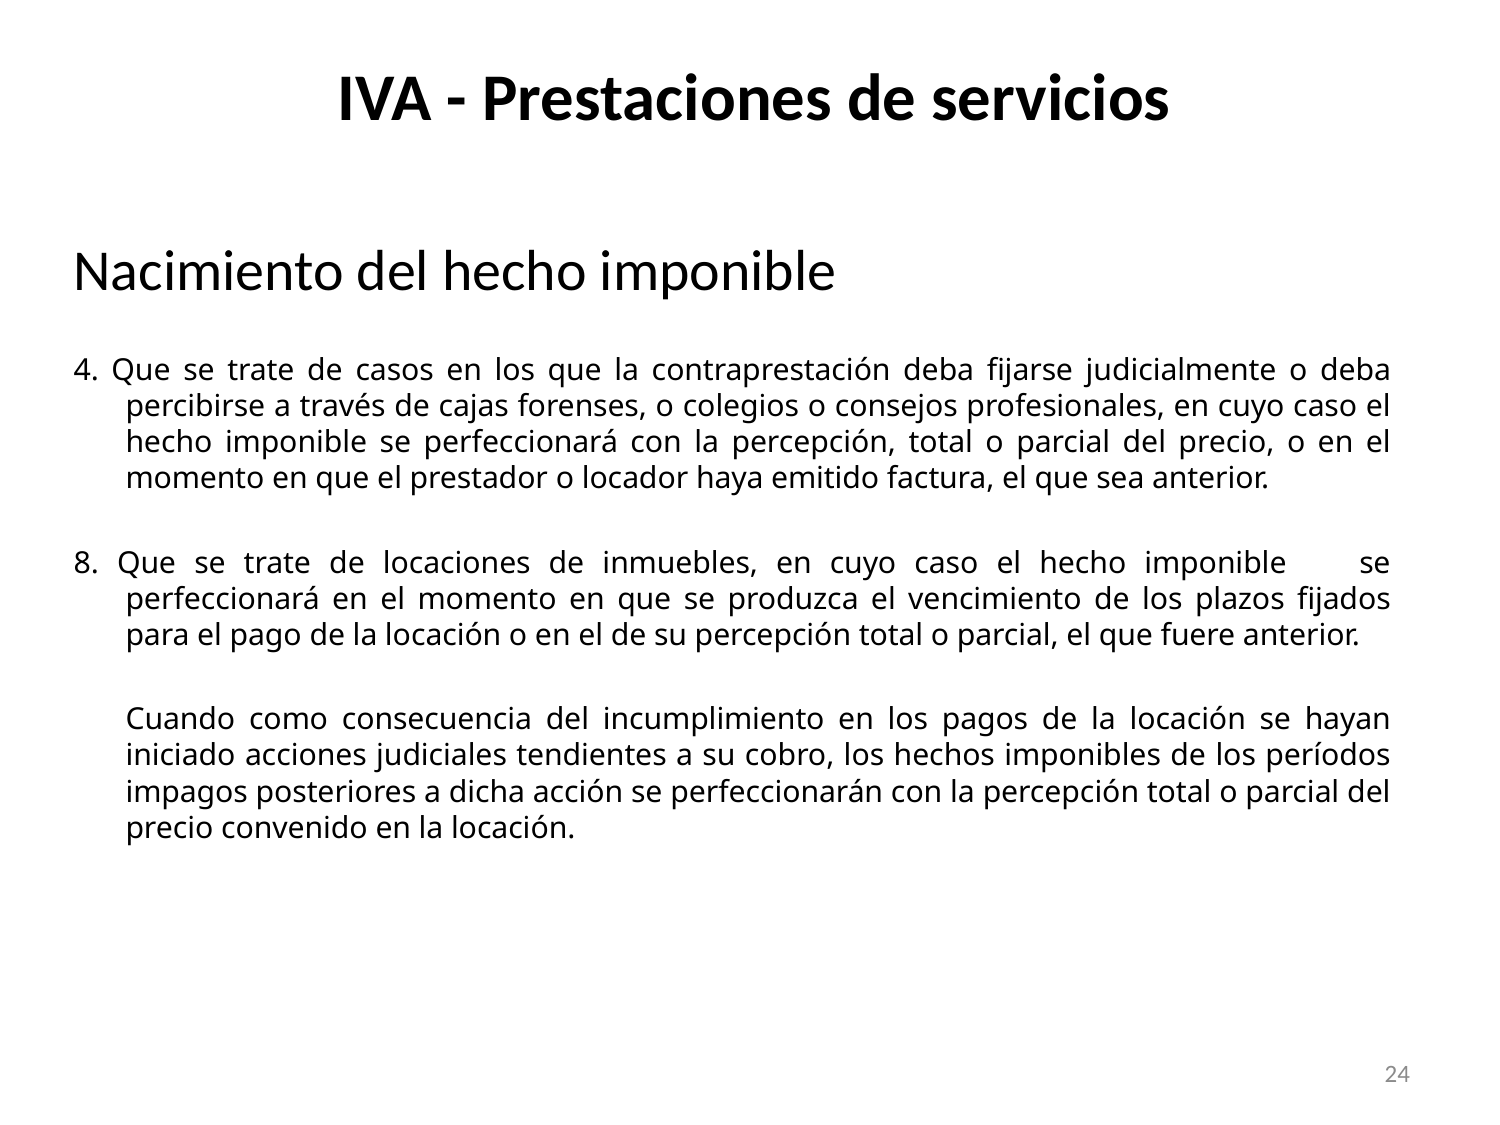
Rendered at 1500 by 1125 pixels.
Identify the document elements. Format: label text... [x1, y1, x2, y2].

list Nacimiento del hecho imponible 4. Que se trate de casos en los que la contraprestación deba fijarse judicialmente o deba percibirse a través de cajas forenses, o colegios o consejos profesionales, en cuyo caso el hecho imponible se perfeccionará con la percepción, total o parcial del precio, o en el momento en que el prestador o locador haya emitido factura, el que sea anterior. 8. Que se trate de locaciones de inmuebles, en cuyo caso el hecho imponible se perfeccionará en el momento en que se produzca el vencimiento de los plazos fijados para el pago de la locación o en el de su percepción total o parcial, el que fuere anterior. Cuando como consecuencia del incumplimiento en los pagos de la locación se hayan iniciado acciones judiciales tendientes a su cobro, los hechos imponibles de los períodos impagos posteriores a dicha acción se perfeccionarán con la percepción total o parcial del precio convenido en la locación. [58, 143, 1406, 988]
title IVA - Prestaciones de servicios [117, 0, 1393, 143]
slide_number 24 [1074, 1042, 1425, 1103]
